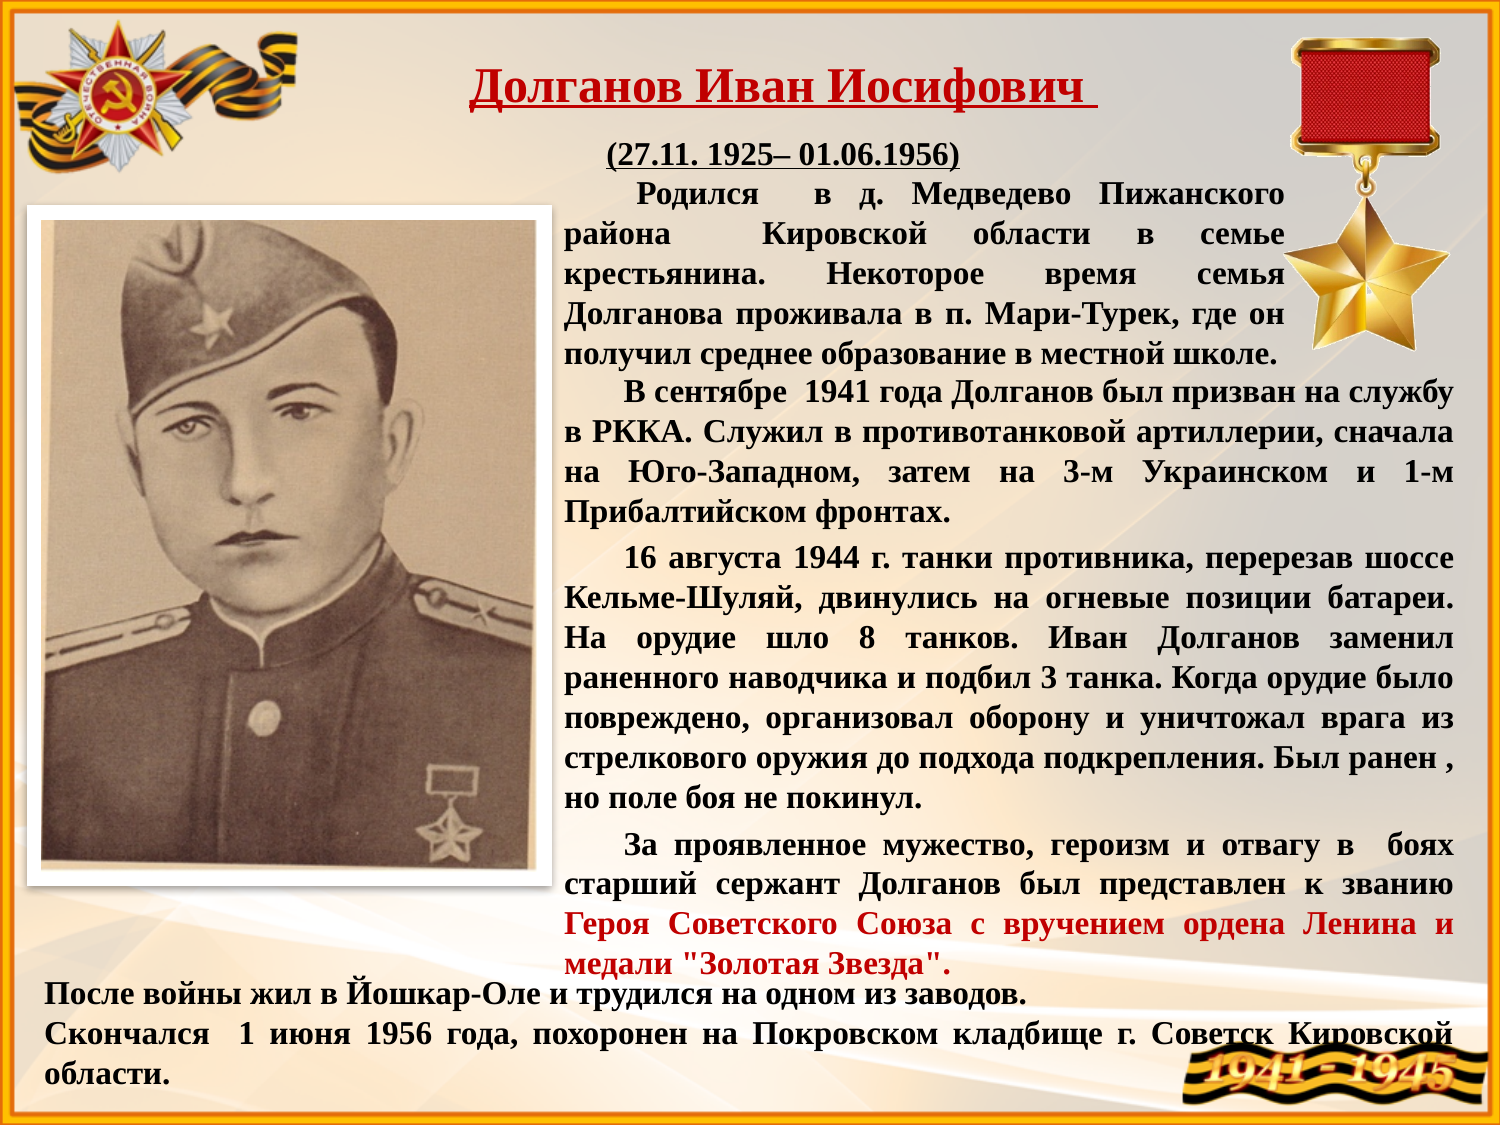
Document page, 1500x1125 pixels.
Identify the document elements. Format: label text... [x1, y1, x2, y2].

picture [0, 0, 1500, 1125]
text_box После войны жил в Йошкар-Оле и трудился на одном из заводов. Скончался 1 июня 1956 года, похоронен на Покровском кладбище г. Советск Кировской области. [29, 964, 1471, 1099]
title Долганов Иван Иосифович (27.11. 1925– 01.06.1956) [312, 70, 1254, 165]
text_box Родился в д. Медведево Пижанского района Кировской области в семье крестьянина. Некоторое время семья Долганова проживала в п. Мари-Турек, где он получил среднее образование в местной школе. [549, 163, 1301, 449]
list В сентябре 1941 года Долганов был призван на службу в РККА. Служил в противотанковой артиллерии, сначала на Юго-Западном, затем на 3-м Украинском и 1-м Прибалтийском фронтах. 16 августа 1944 г. танки противника, перерезав шоссе Кельме-Шуляй, двинулись на огневые позиции батареи. На орудие шло 8 танков. Иван Долганов заменил раненного наводчика и подбил 3 танка. Когда орудие было повреждено, организовал оборону и уничтожал врага из стрелкового оружия до подхода подкрепления. Был ранен , но поле боя не покинул. За проявленное мужество, героизм и отвагу в боях старший сержант Долганов был представлен к званию Героя Советского Союза с вручением ордена Ленина и медали "Золотая Звезда". [549, 361, 1471, 964]
